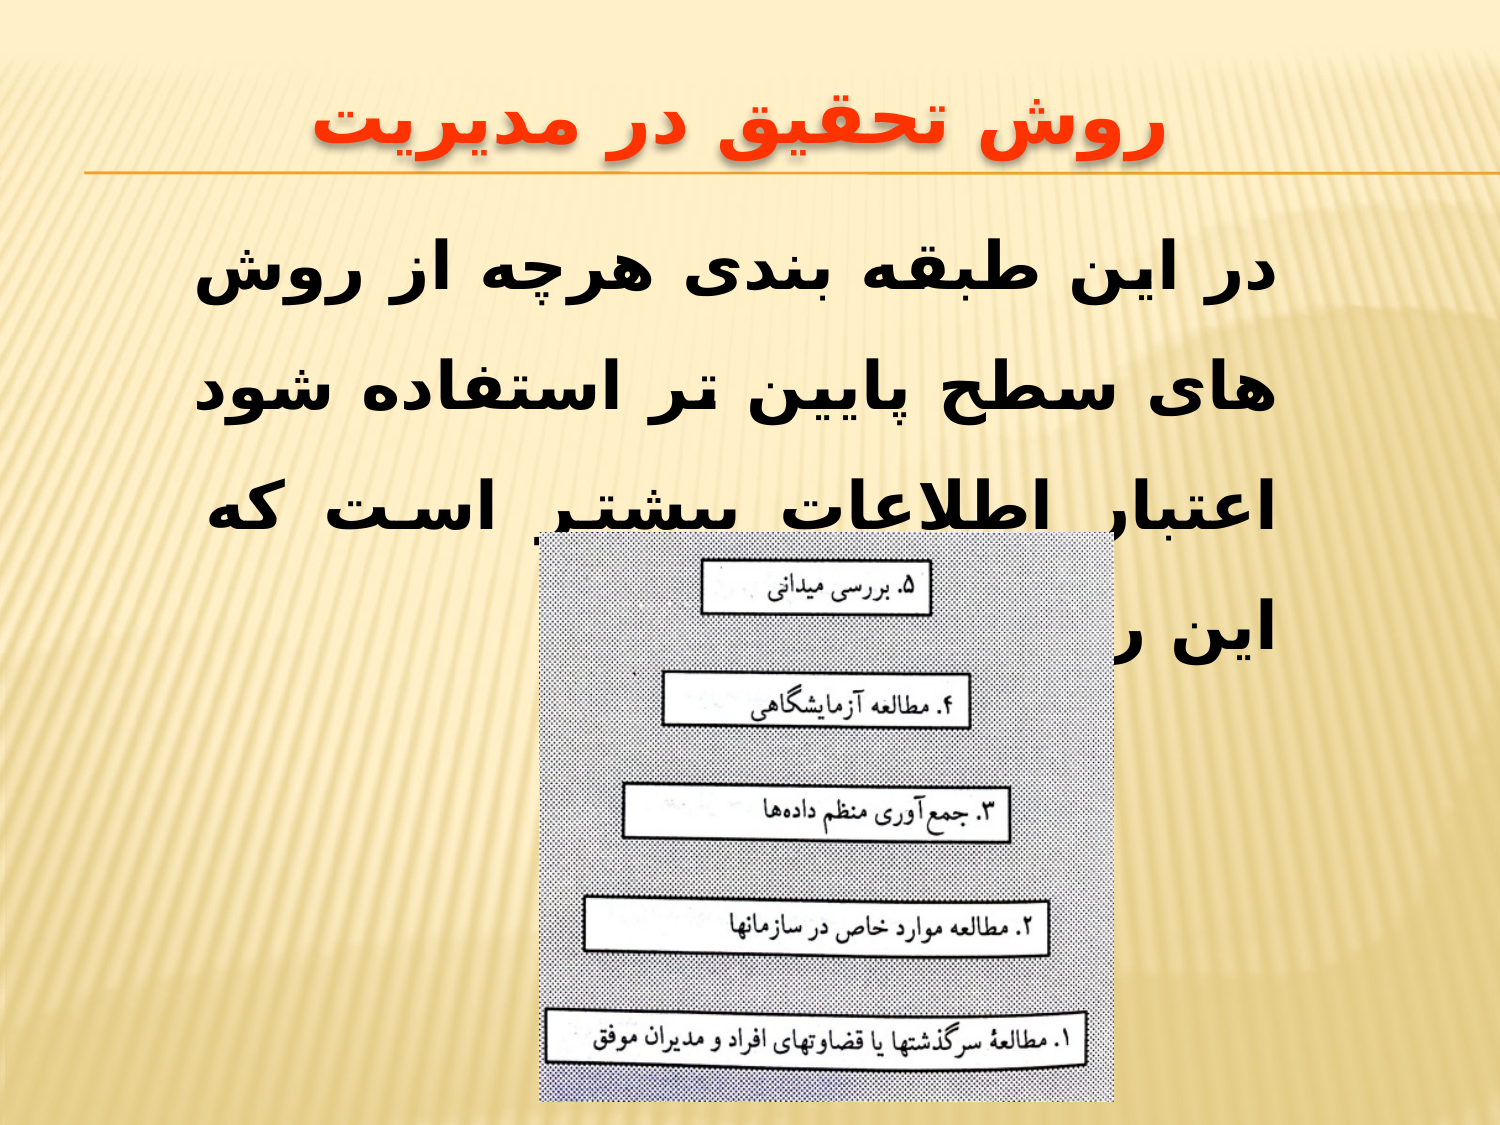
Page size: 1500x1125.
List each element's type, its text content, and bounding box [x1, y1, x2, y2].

list در این طبقه بندی هرچه از روش های سطح پایین تر استفاده شود اعتبار اطلاعات بیشتر است که این روشها عباتند از: [175, 175, 1306, 551]
picture [538, 531, 1114, 1102]
title روش تحقیق در مدیریت [164, 46, 1317, 211]
